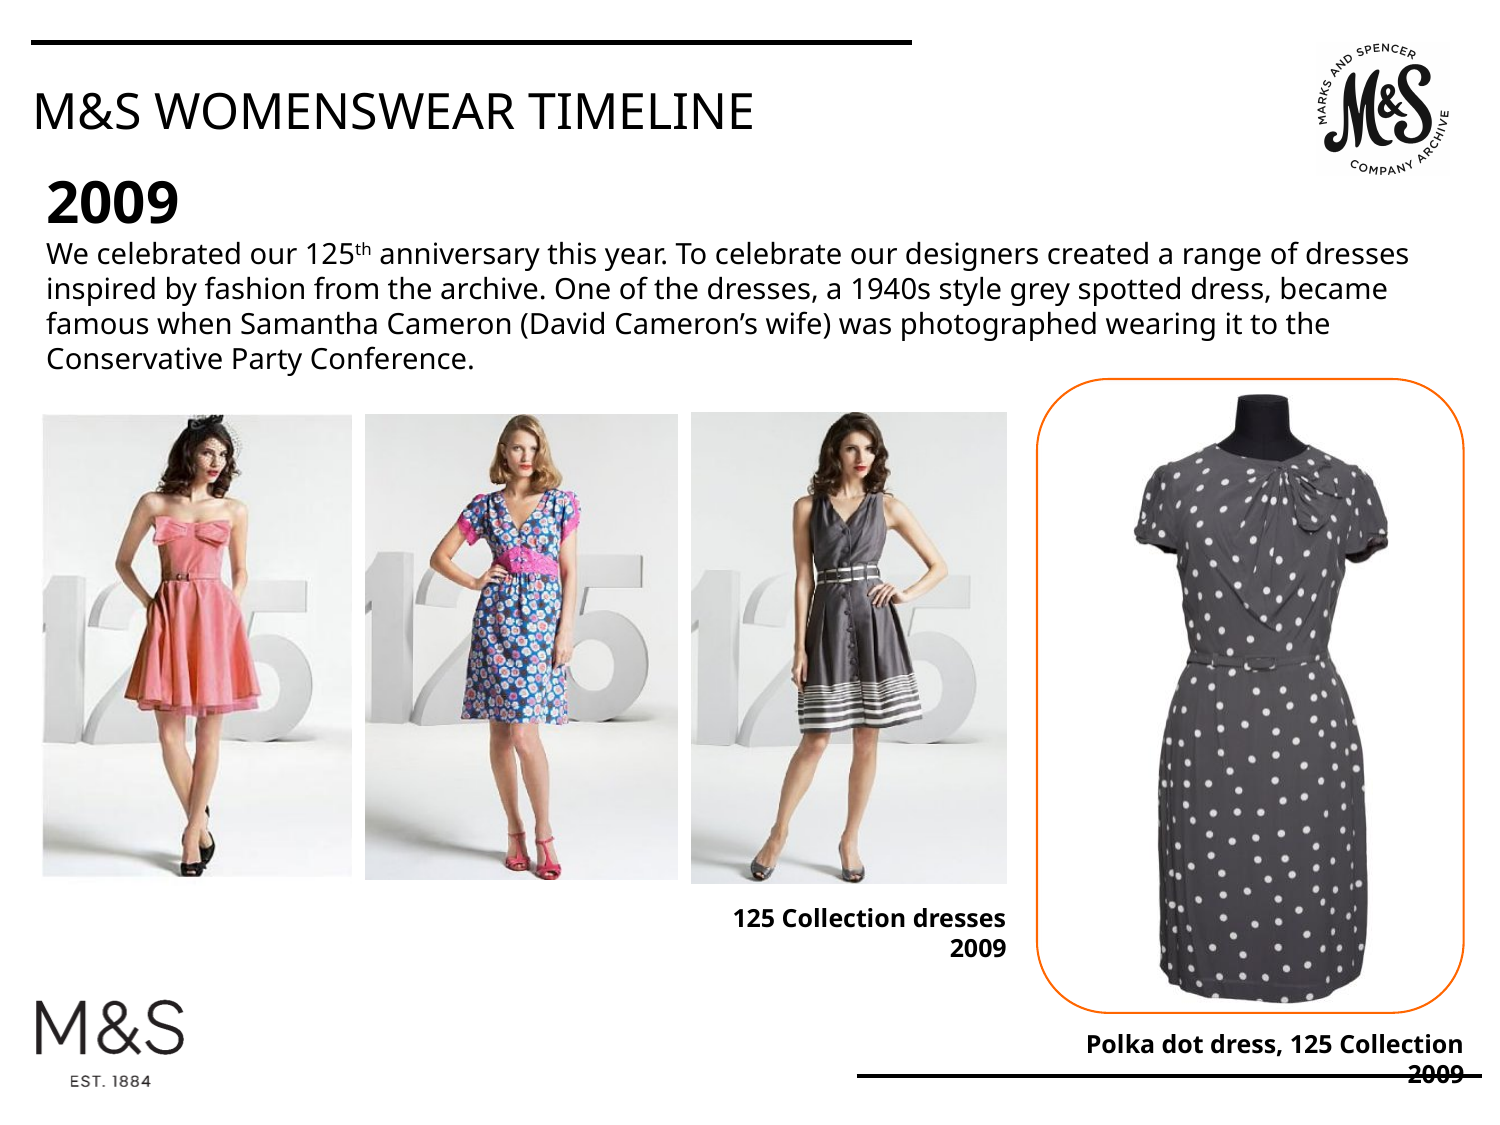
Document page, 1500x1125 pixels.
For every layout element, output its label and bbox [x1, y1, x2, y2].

text_box [17, 42, 1483, 1092]
